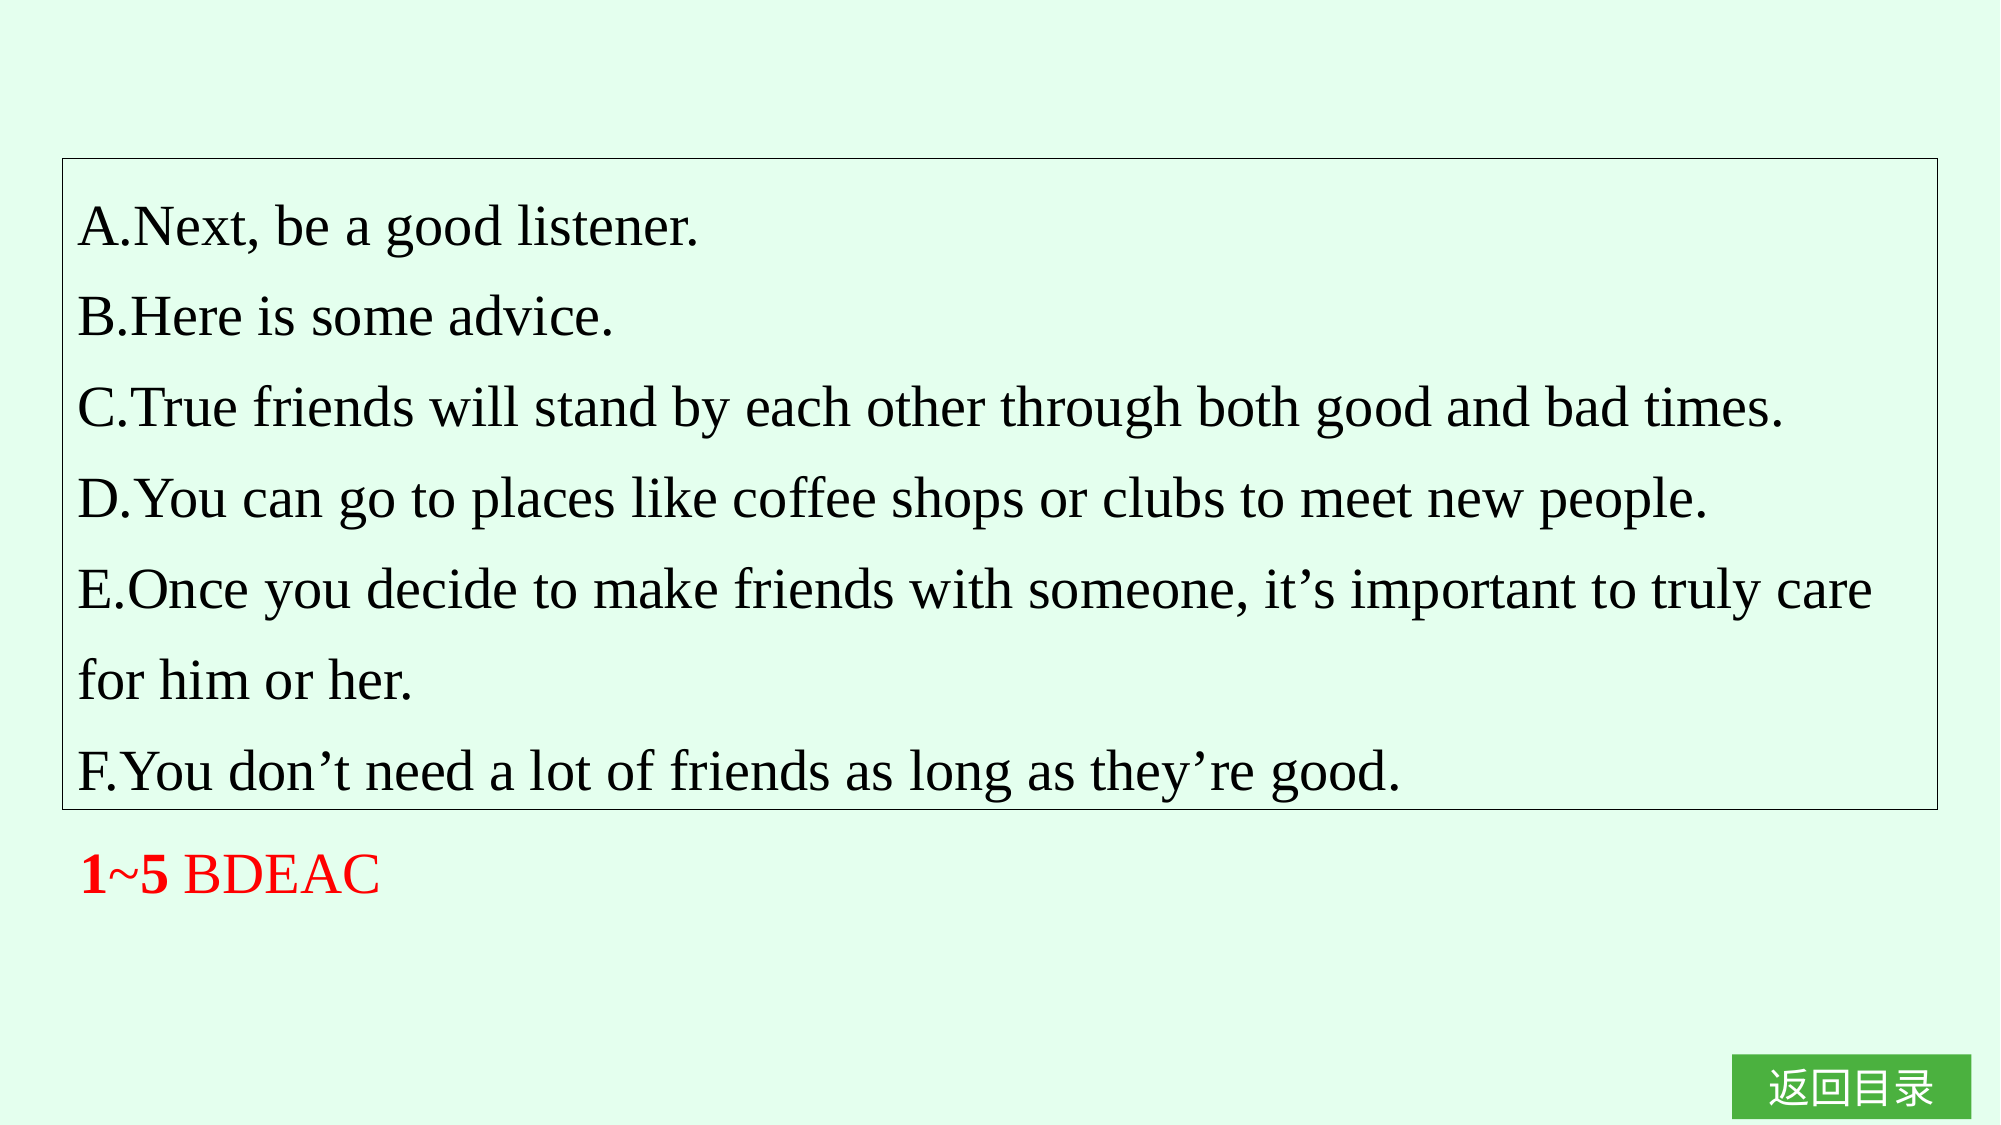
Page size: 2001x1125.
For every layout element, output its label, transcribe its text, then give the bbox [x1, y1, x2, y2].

text_box 1~5 BDEAC [64, 806, 411, 913]
text_box A.Next, be a good listener. B.Here is some advice. C.True friends will stand by each other through both good and bad times. D.You can go to places like coffee shops or clubs to meet new people. E.Once you decide to make friends with someone, it’s important to truly care for him or her. F.You don’t need a lot of friends as long as they’re good. [62, 158, 1938, 810]
